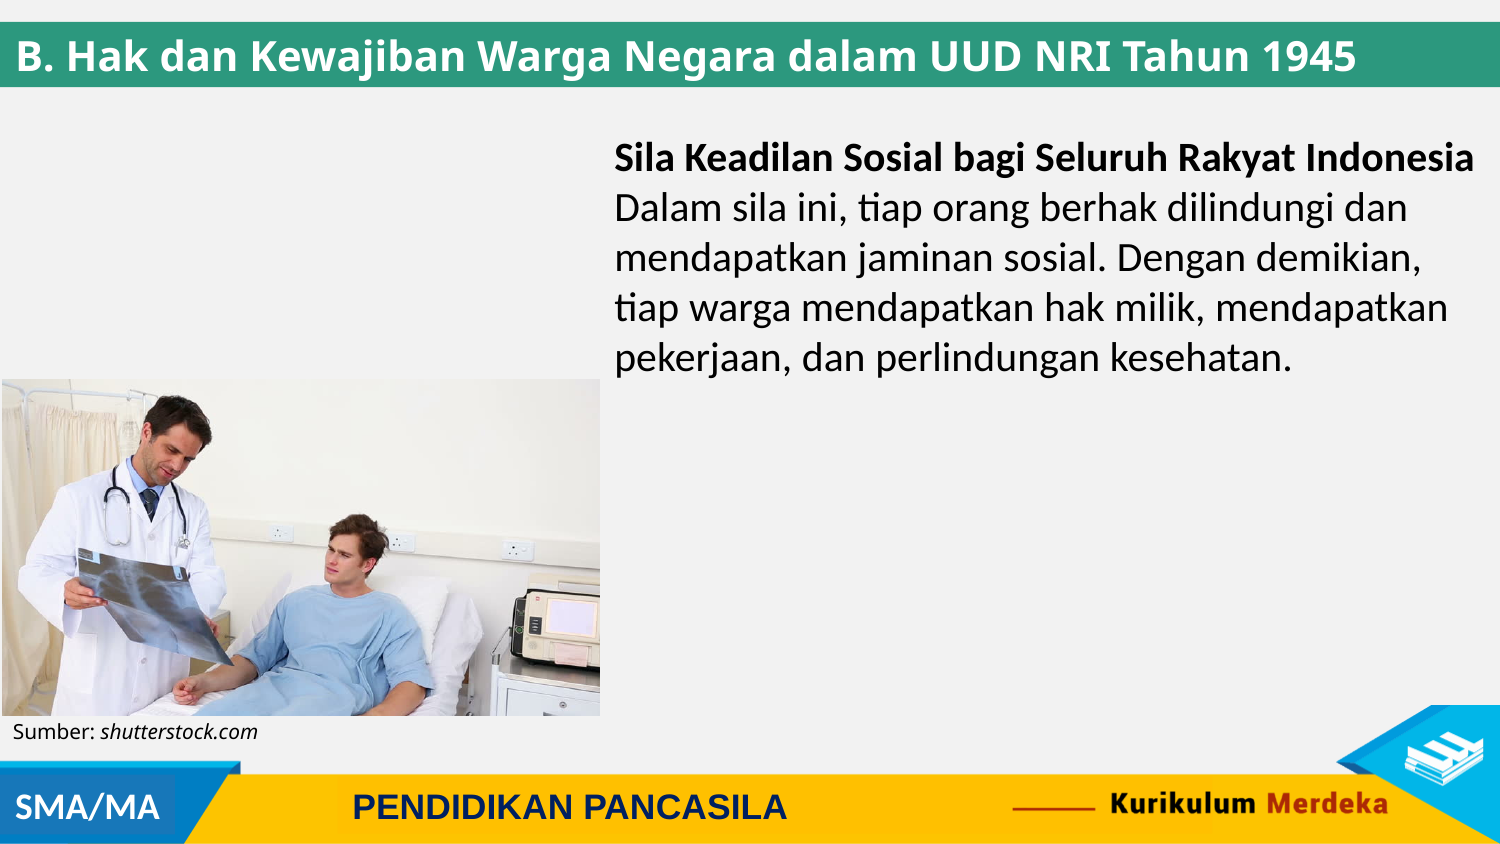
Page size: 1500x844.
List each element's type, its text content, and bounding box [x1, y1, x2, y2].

picture [2, 379, 600, 717]
text_box B. Hak dan Kewajiban Warga Negara dalam UUD NRI Tahun 1945 [0, 20, 1500, 89]
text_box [0, 705, 1500, 844]
text_box Sila Keadilan Sosial bagi Seluruh Rakyat Indonesia Dalam sila ini, tiap orang berhak dilindungi dan mendapatkan jaminan sosial. Dengan demikian, tiap warga mendapatkan hak milik, mendapatkan pekerjaan, dan perlindungan kesehatan. [599, 121, 1500, 387]
